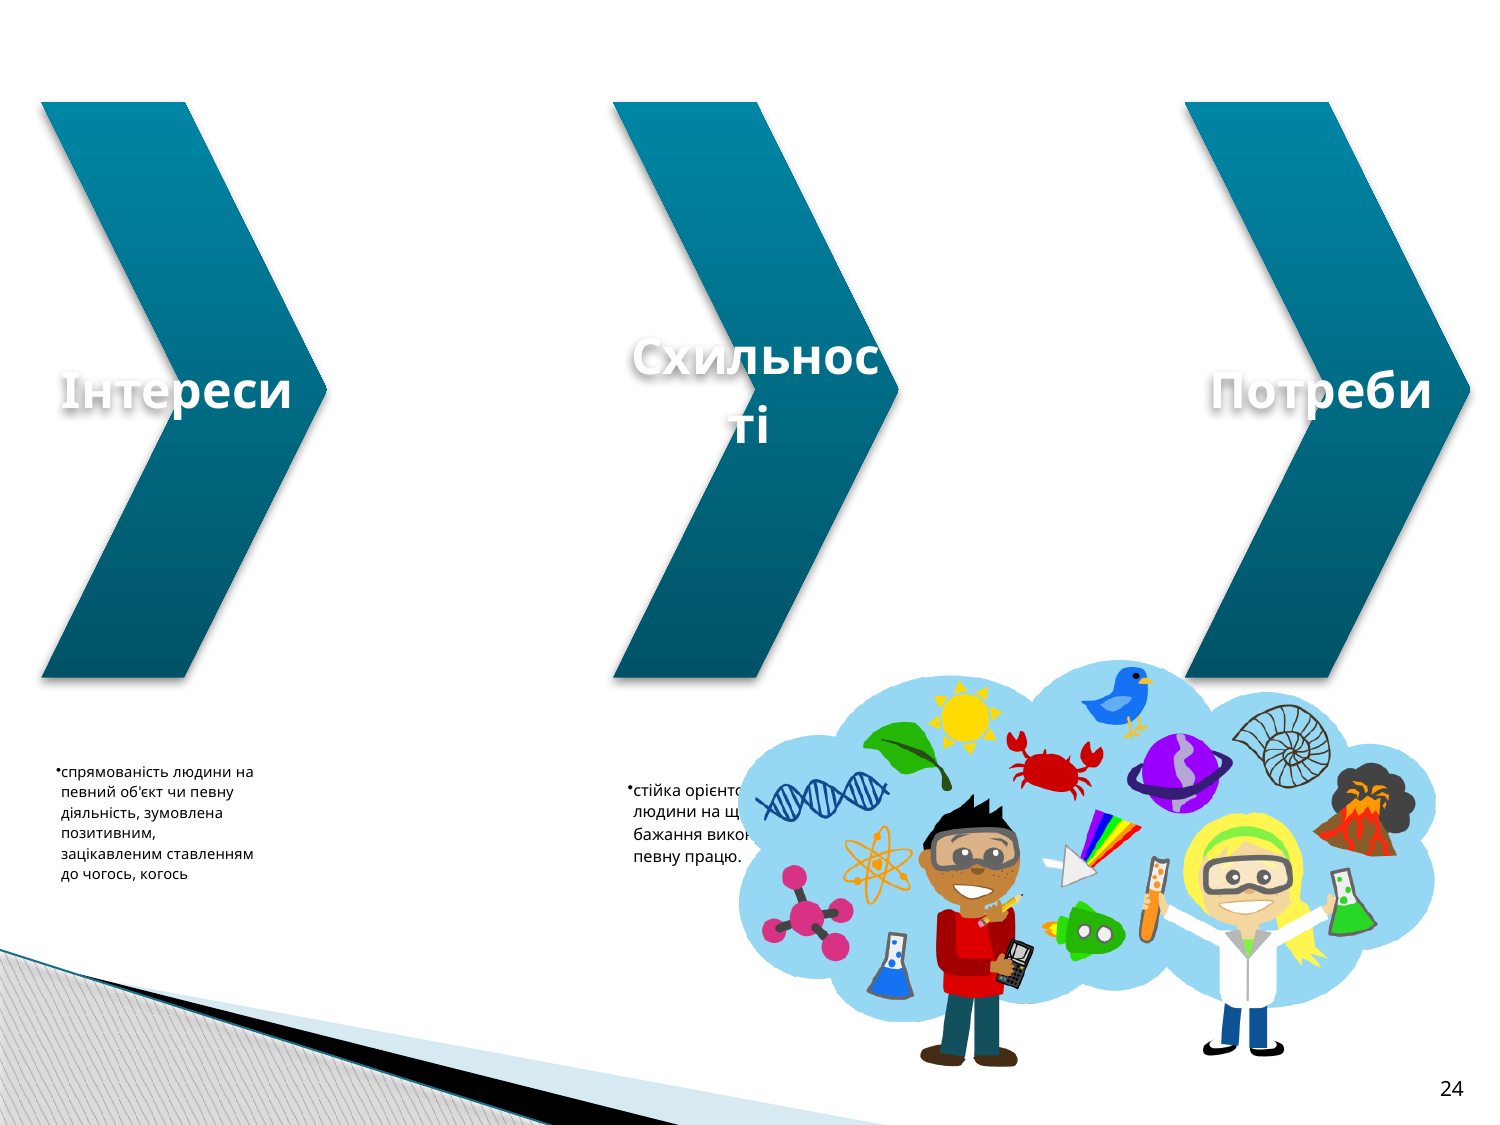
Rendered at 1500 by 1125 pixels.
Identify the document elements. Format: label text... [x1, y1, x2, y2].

picture [737, 659, 1436, 1068]
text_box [41, 101, 1471, 897]
slide_number 24 [1418, 1051, 1479, 1112]
